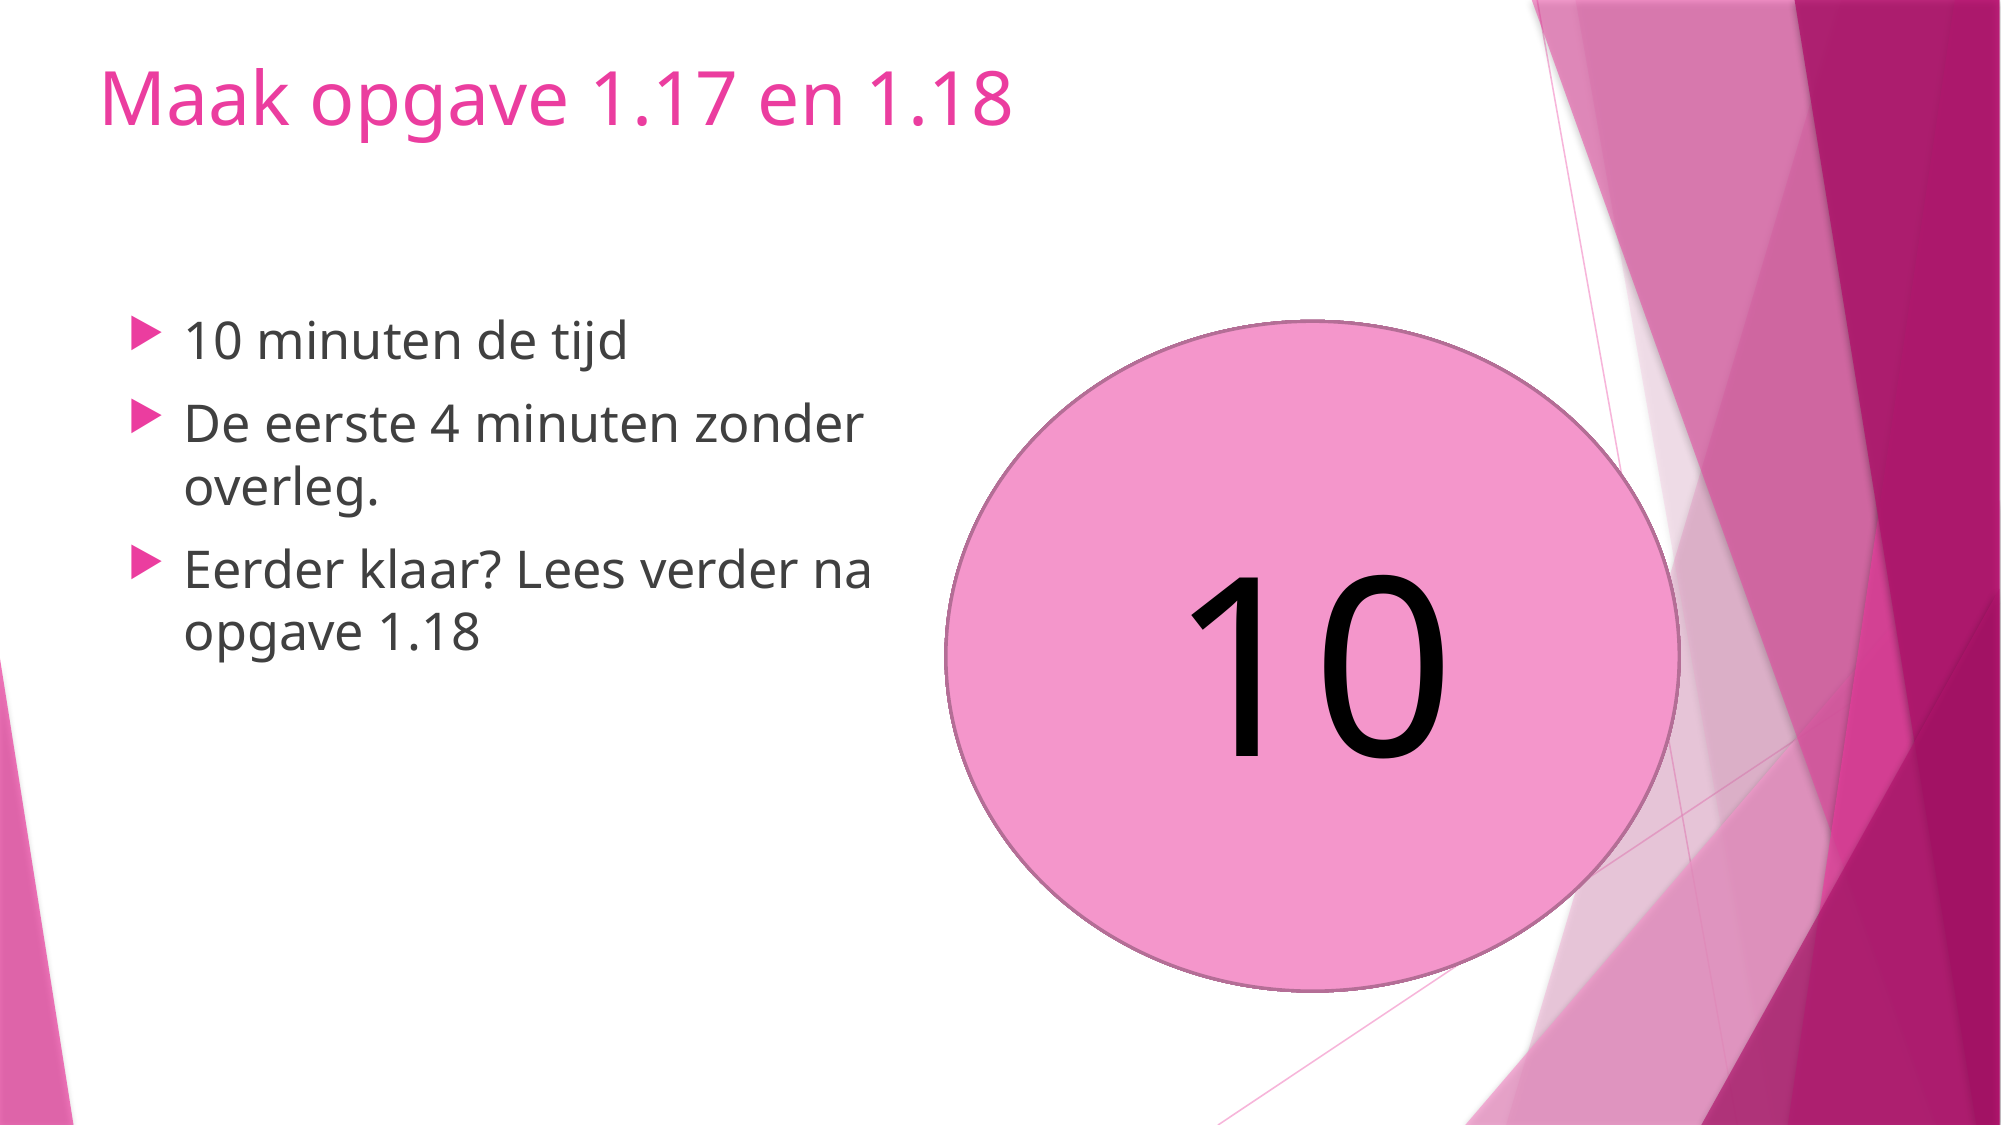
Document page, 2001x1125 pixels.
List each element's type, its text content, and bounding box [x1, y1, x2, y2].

title Maak opgave 1.17 en 1.18 [83, 42, 1494, 260]
list 10 minuten de tijd De eerste 4 minuten zonder overleg. Eerder klaar? Lees verder na opgave 1.18 [112, 299, 896, 992]
text_box 10 [944, 319, 1681, 993]
